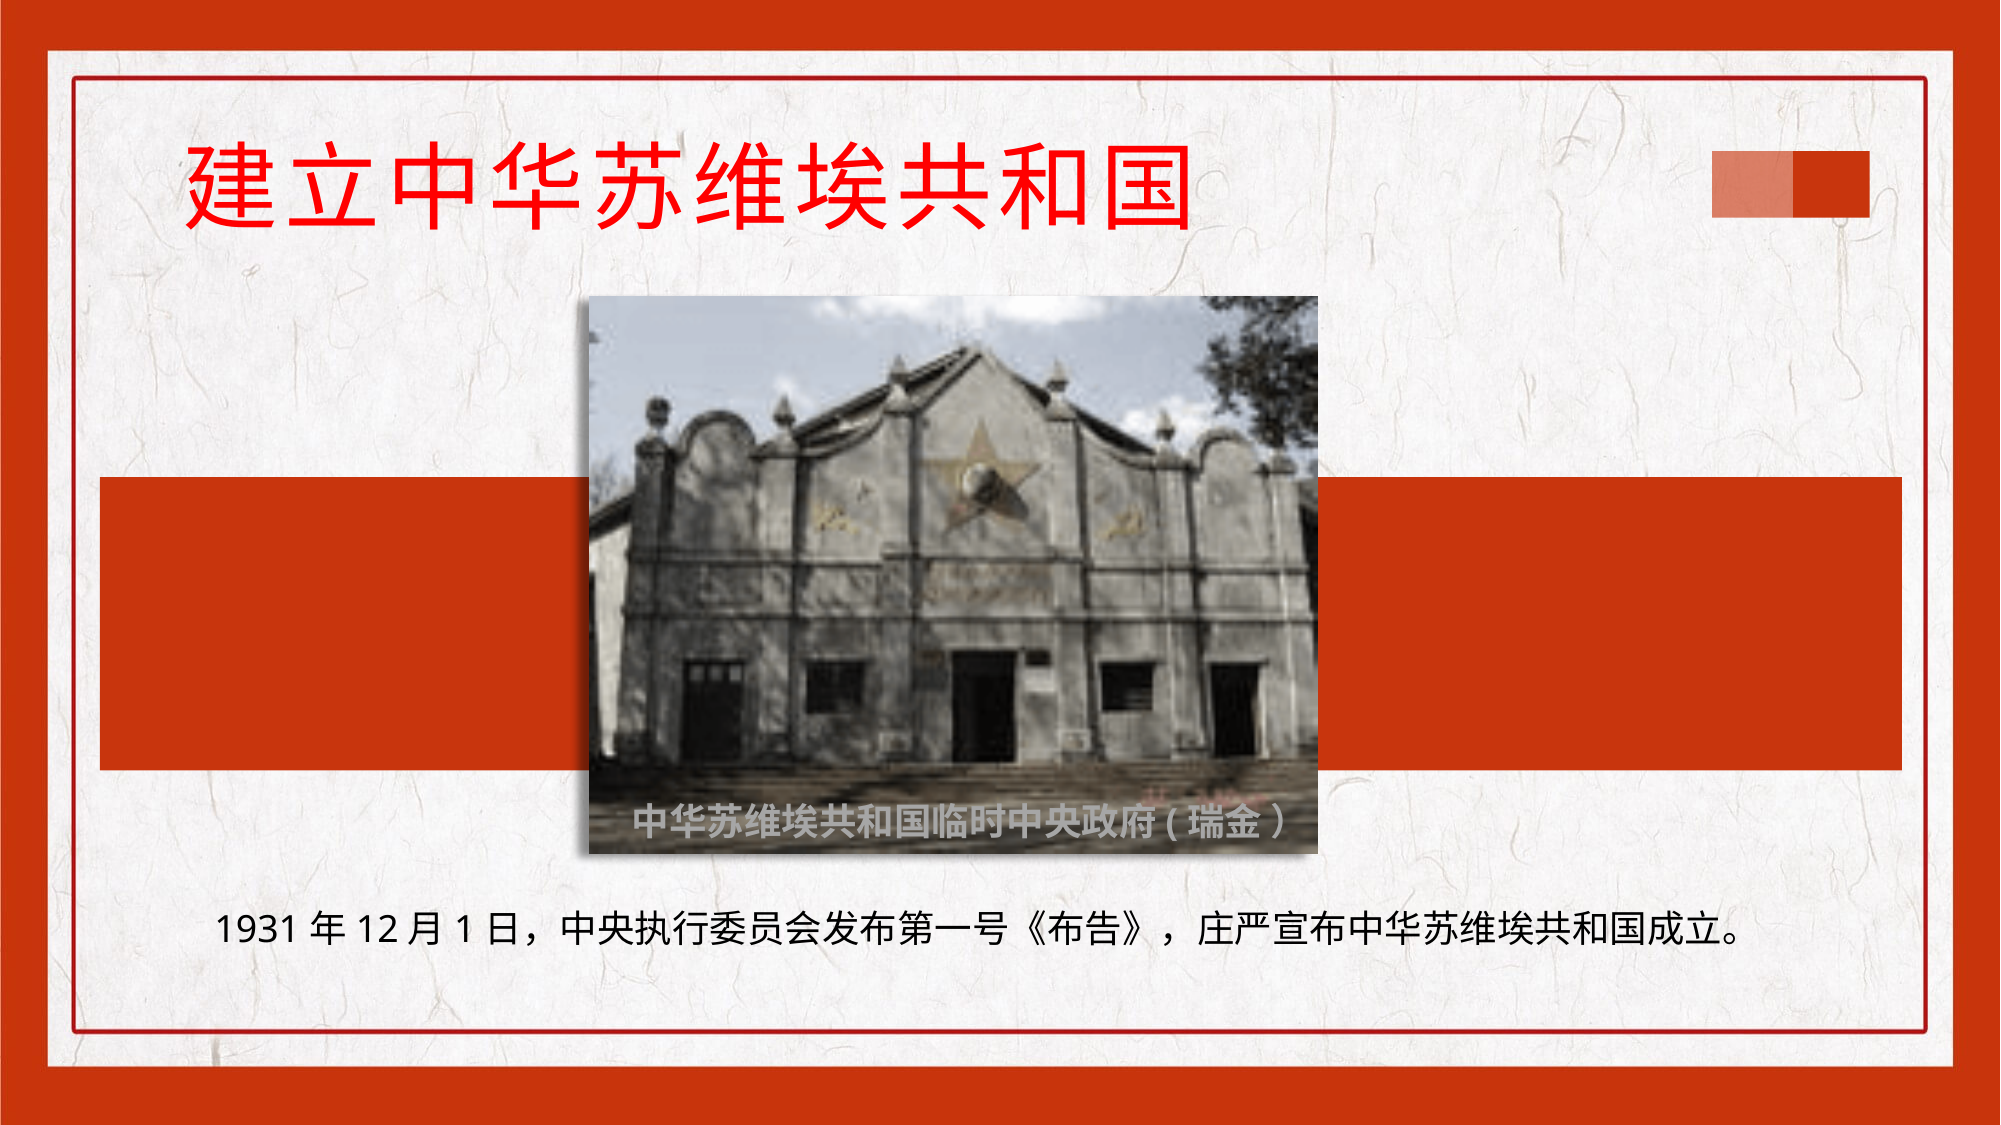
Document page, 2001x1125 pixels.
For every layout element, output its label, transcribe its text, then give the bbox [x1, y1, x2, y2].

text_box 建立中华苏维埃共和国 [168, 118, 1297, 249]
text_box [99, 476, 572, 771]
text_box [1318, 476, 1903, 771]
text_box 1931年12月1日，中央执行委员会发布第一号《布告》，庄严宣布中华苏维埃共和国成立。 [199, 853, 1786, 958]
picture [0, 0, 2000, 1125]
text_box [589, 296, 1318, 854]
